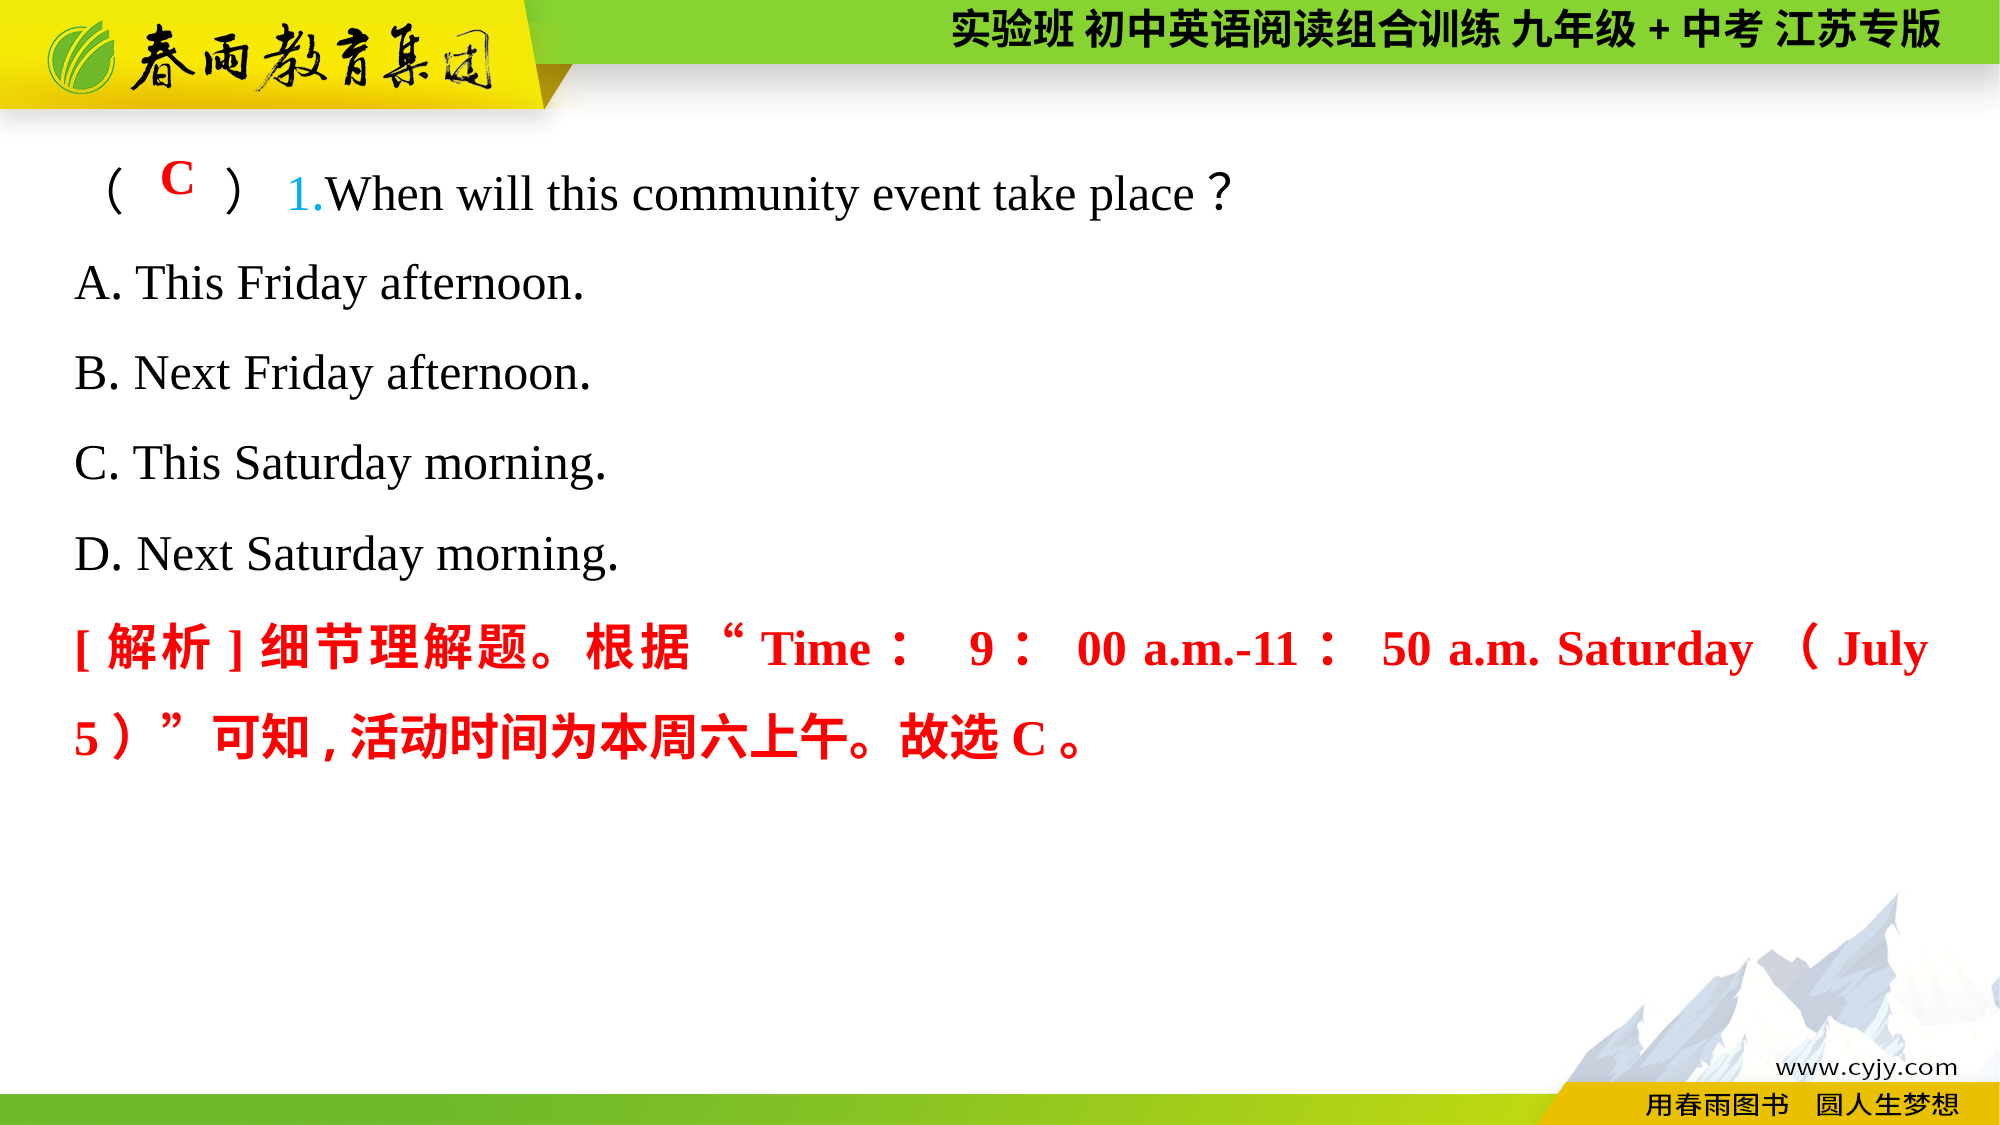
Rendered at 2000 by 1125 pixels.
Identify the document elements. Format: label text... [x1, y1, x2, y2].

text_box [解析]细节理解题。根据“Time： 9：00 a.m.-11：50 a.m. Saturday（July 5）”可知,活动时间为本周六上午。故选C。 [59, 577, 1944, 773]
picture [0, 0, 2000, 1125]
list （ ）1.When will this community event take place？ A. This Friday afternoon. B. Next Friday afternoon. C. This Saturday morning. D. Next Saturday morning. [59, 122, 1944, 577]
text_box C [145, 137, 212, 213]
